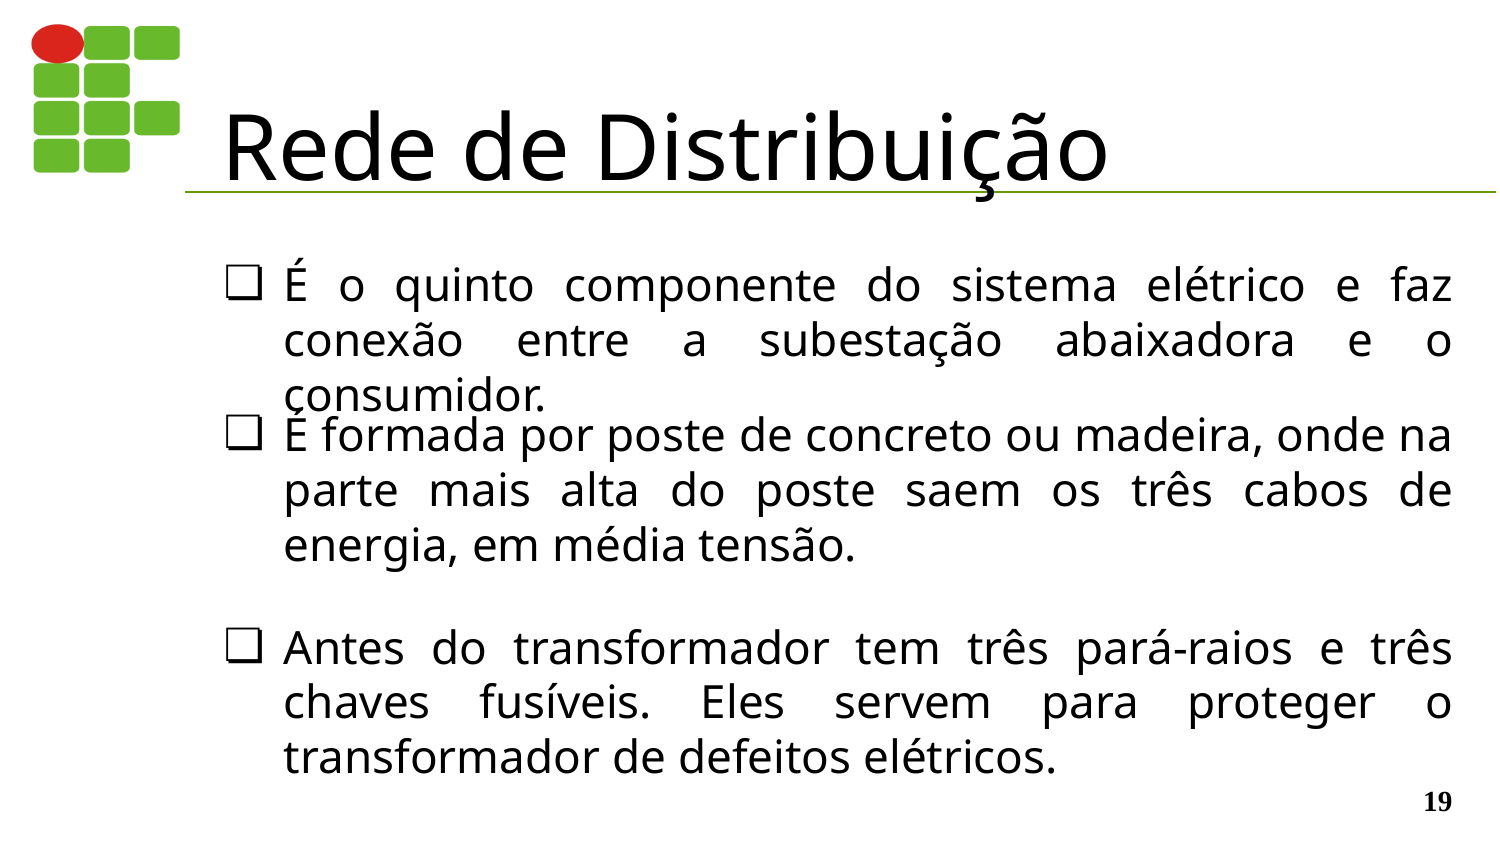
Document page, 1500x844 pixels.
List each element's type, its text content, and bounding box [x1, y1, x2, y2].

list É o quinto componente do sistema elétrico e faz conexão entre a subestação abaixadora e o consumidor. [193, 248, 1469, 374]
list Antes do transformador tem três pará-raios e três chaves fusíveis. Eles servem para proteger o transformador de defeitos elétricos. [193, 610, 1469, 794]
text_box ‹#› [1155, 794, 1468, 825]
picture [29, 23, 182, 174]
title Rede de Distribuição [206, 26, 1468, 207]
list É formada por poste de concreto ou madeira, onde na parte mais alta do poste saem os três cabos de energia, em média tensão. [193, 398, 1469, 581]
